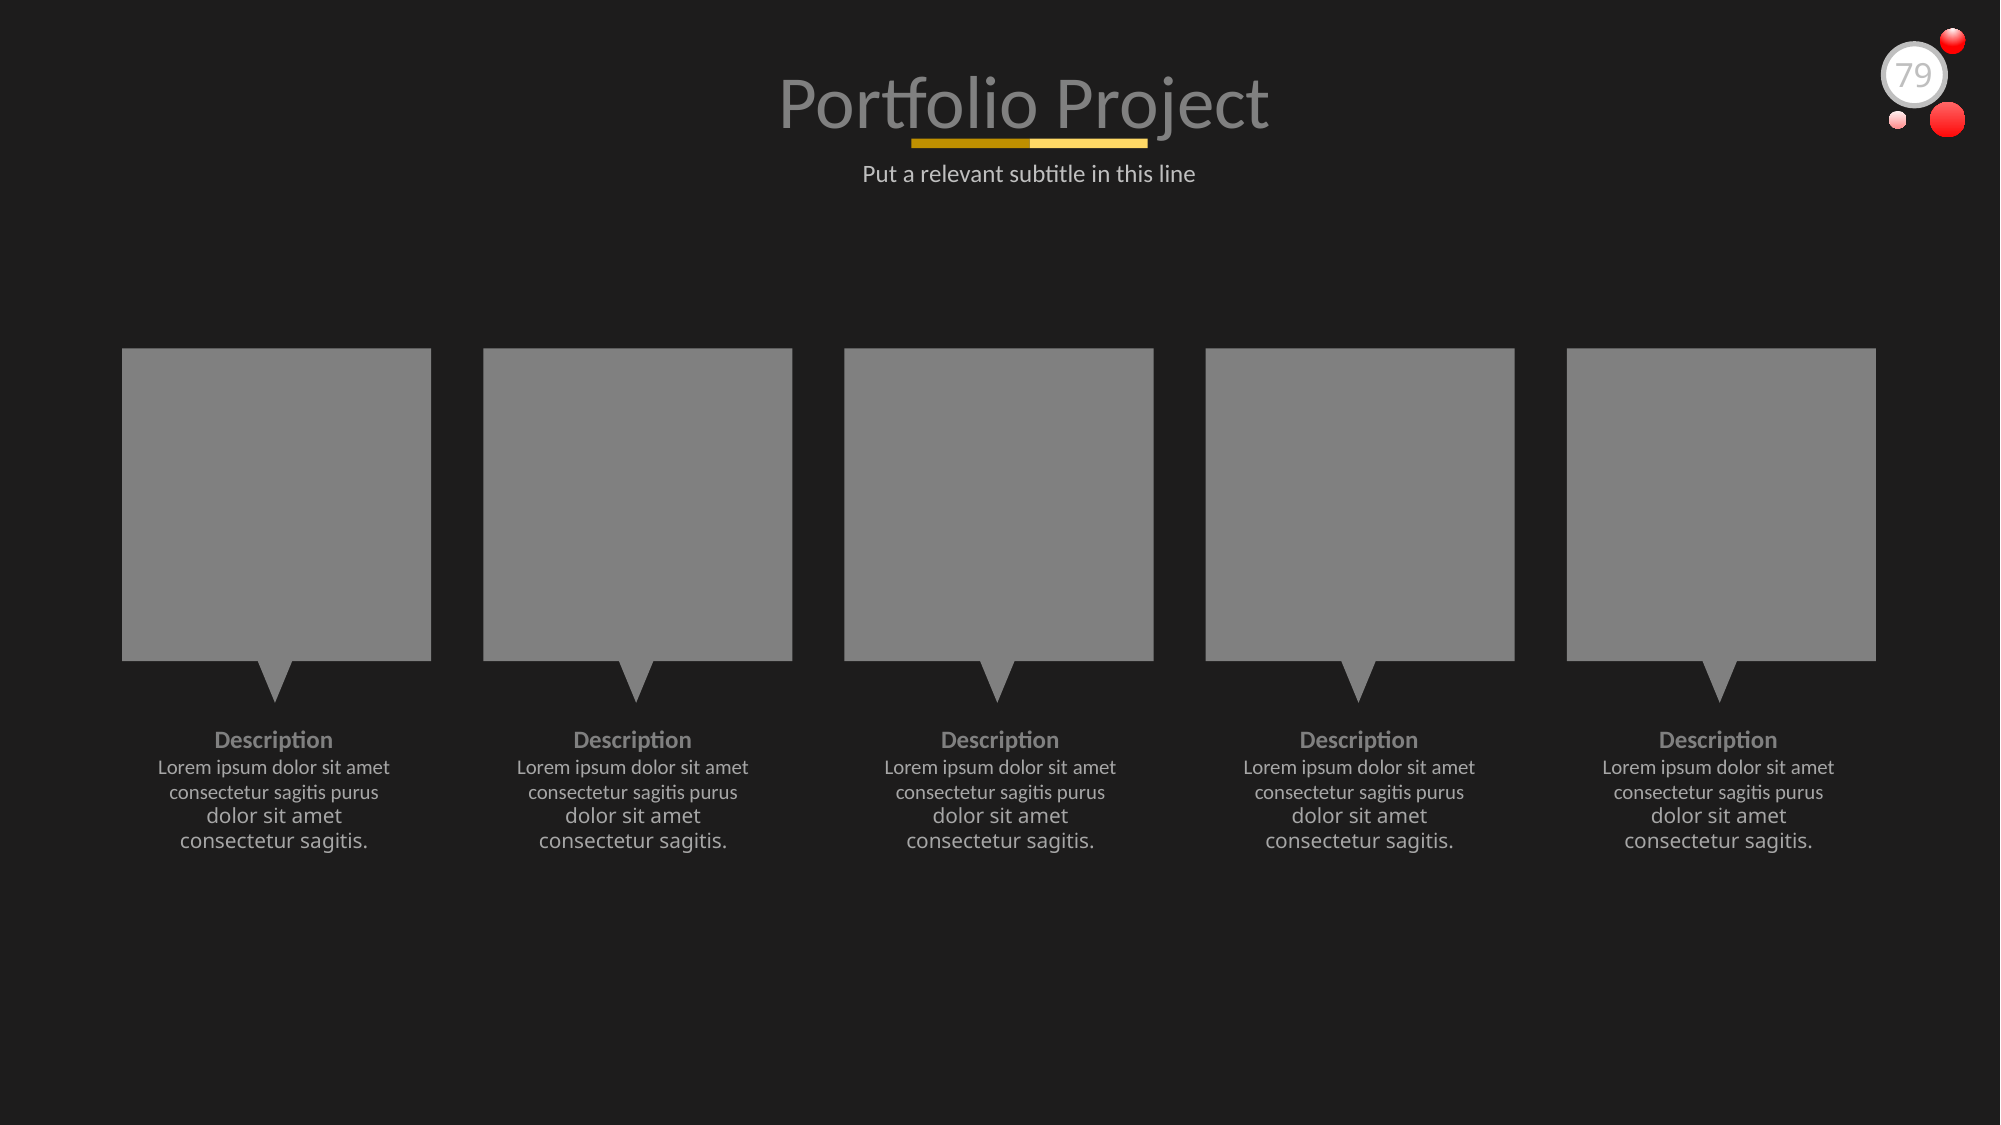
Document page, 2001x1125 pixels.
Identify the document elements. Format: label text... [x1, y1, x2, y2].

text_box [122, 348, 432, 703]
text_box Description Lorem ipsum dolor sit amet consectetur sagitis purus dolor sit amet consectetur sagitis. [1579, 703, 1859, 874]
text_box Description Lorem ipsum dolor sit amet consectetur sagitis purus dolor sit amet consectetur sagitis. [493, 703, 773, 874]
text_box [483, 348, 793, 703]
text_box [844, 348, 1154, 703]
text_box Description Lorem ipsum dolor sit amet consectetur sagitis purus dolor sit amet consectetur sagitis. [860, 703, 1141, 874]
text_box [1566, 348, 1876, 703]
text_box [1205, 348, 1515, 703]
text_box Description Lorem ipsum dolor sit amet consectetur sagitis purus dolor sit amet consectetur sagitis. [1219, 703, 1500, 874]
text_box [1876, 28, 1966, 138]
text_box Portfolio Project [597, 1, 1454, 152]
text_box Description Lorem ipsum dolor sit amet consectetur sagitis purus dolor sit amet consectetur sagitis. [134, 703, 414, 874]
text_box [911, 138, 1148, 149]
text_box Put a relevant subtitle in this line [792, 142, 1267, 202]
